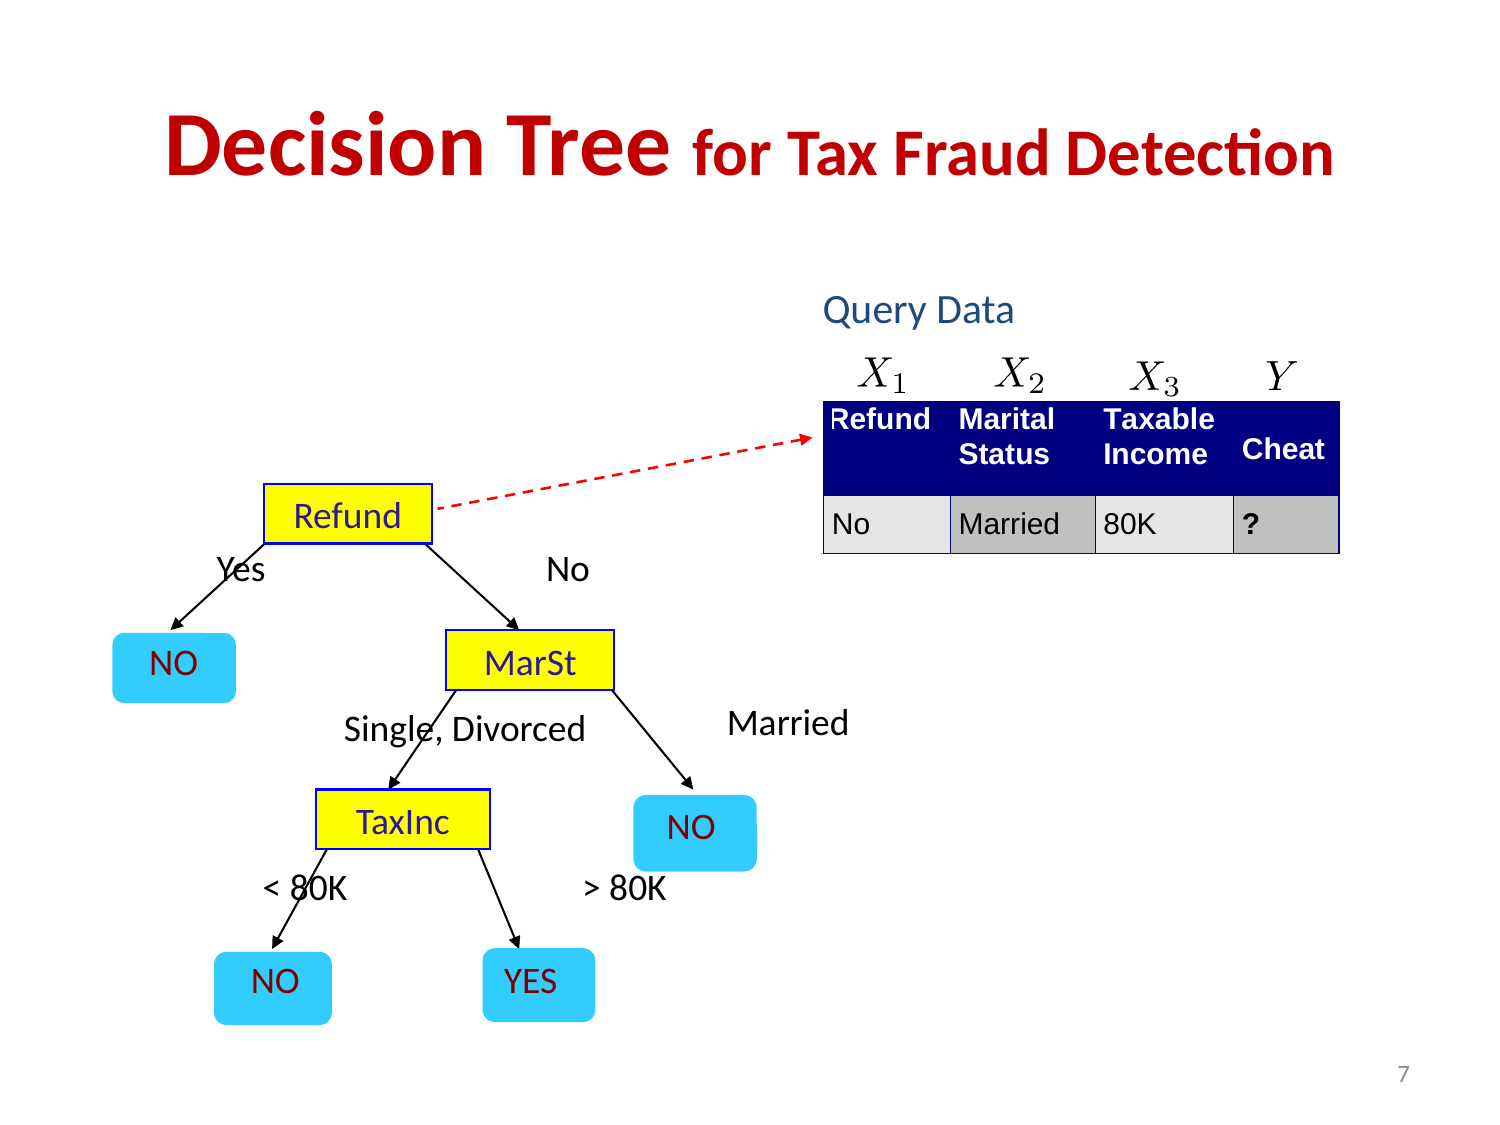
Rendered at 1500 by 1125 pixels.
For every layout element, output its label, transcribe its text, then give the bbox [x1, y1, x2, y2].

picture [990, 353, 1045, 396]
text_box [812, 401, 1362, 588]
picture [1262, 356, 1301, 391]
title Decision Tree for Tax Fraud Detection [75, 45, 1425, 233]
slide_number 7 [1074, 1042, 1425, 1103]
text_box Query Data [787, 283, 1050, 339]
picture [853, 353, 909, 396]
picture [1124, 356, 1180, 400]
text_box [794, 433, 807, 446]
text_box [112, 483, 813, 1026]
